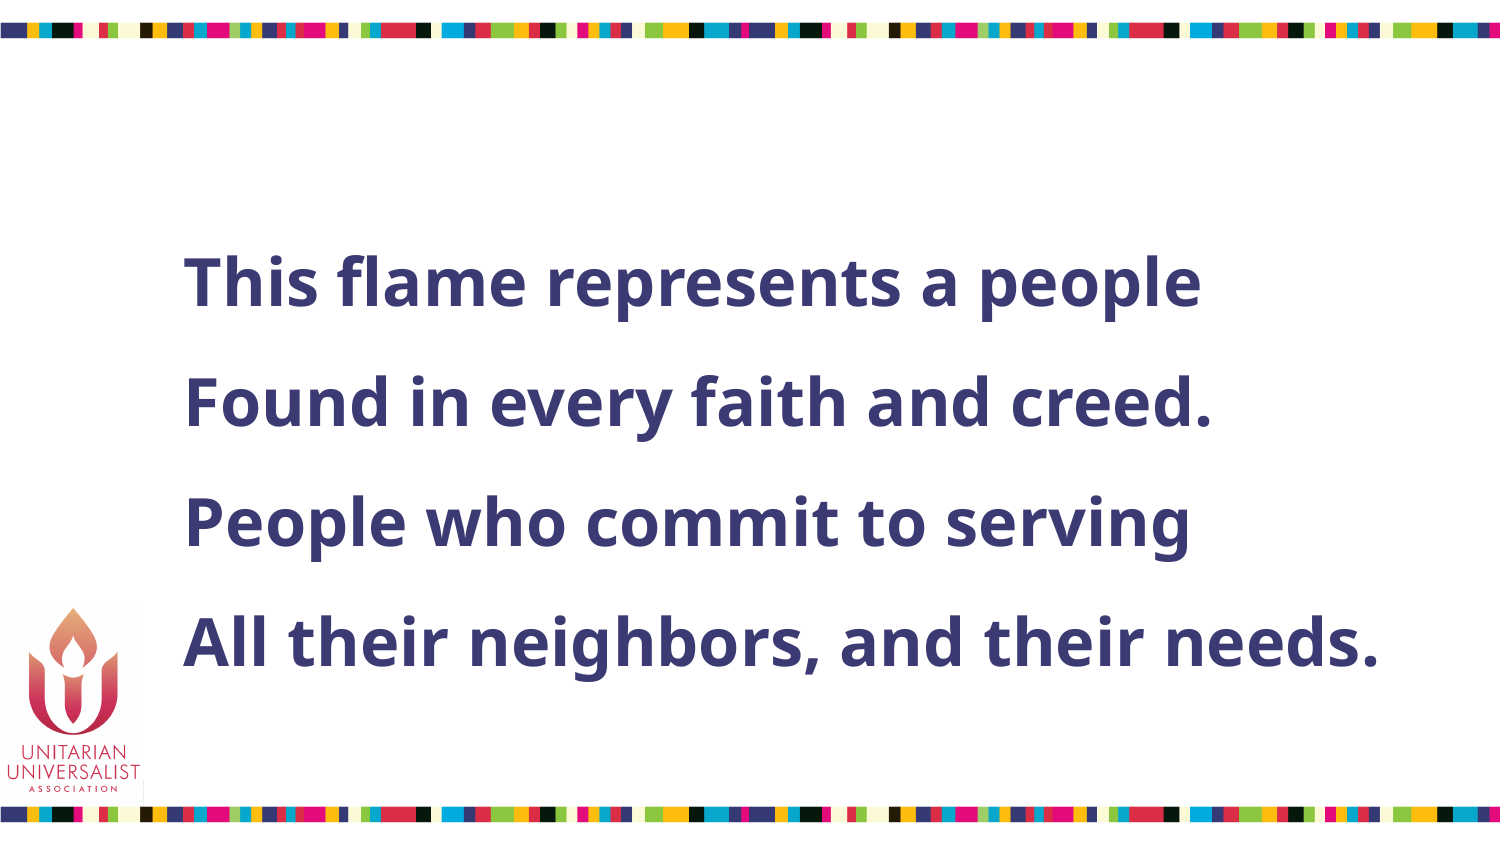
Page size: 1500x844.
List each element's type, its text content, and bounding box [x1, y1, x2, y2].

text_box This flame represents a people Found in every faith and creed. People who commit to serving All their neighbors, and their needs. [168, 184, 1421, 695]
picture [0, 22, 1500, 40]
picture [0, 600, 1500, 824]
